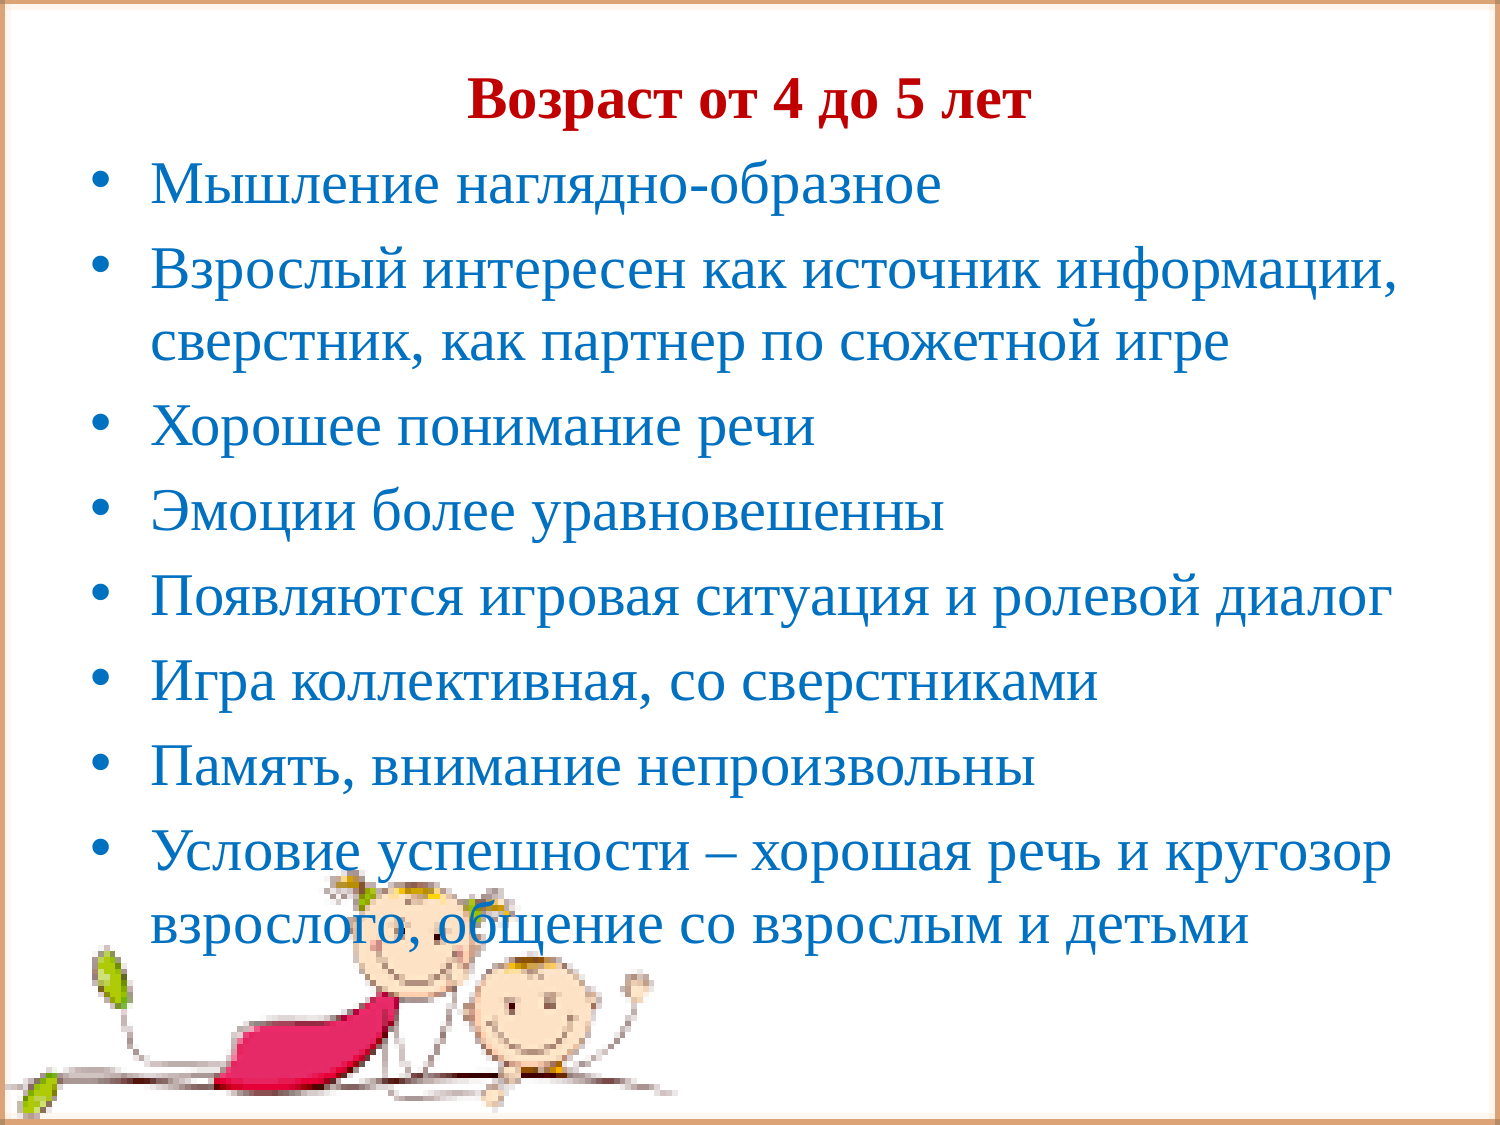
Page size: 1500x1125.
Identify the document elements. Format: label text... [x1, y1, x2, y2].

picture [0, 0, 1500, 1125]
list Возраст от 4 до 5 лет Мышление наглядно-образное Взрослый интересен как источник информации, сверстник, как партнер по сюжетной игре Хорошее понимание речи Эмоции более уравновешенны Появляются игровая ситуация и ролевой диалог Игра коллективная, со сверстниками Память, внимание непроизвольны Условие успешности – хорошая речь и кругозор взрослого, общение со взрослым и детьми [75, 50, 1425, 1005]
